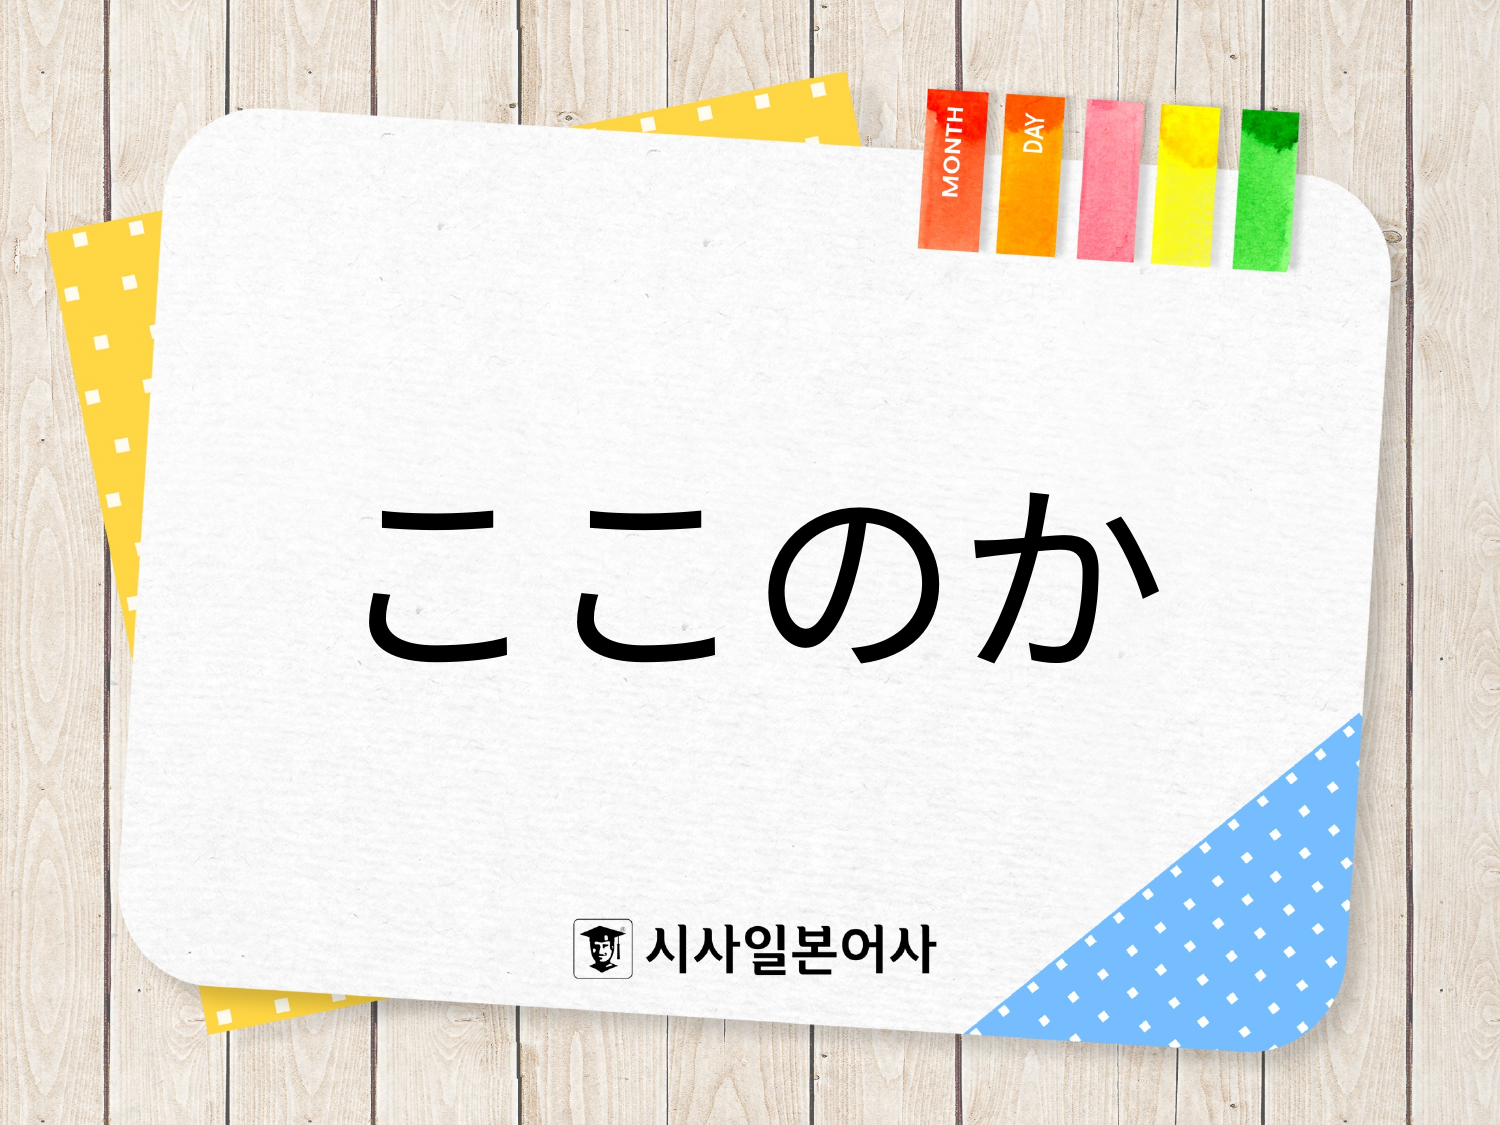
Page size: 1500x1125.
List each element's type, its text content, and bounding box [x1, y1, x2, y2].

title ここのか [75, 338, 1425, 811]
picture [0, 0, 1500, 1125]
